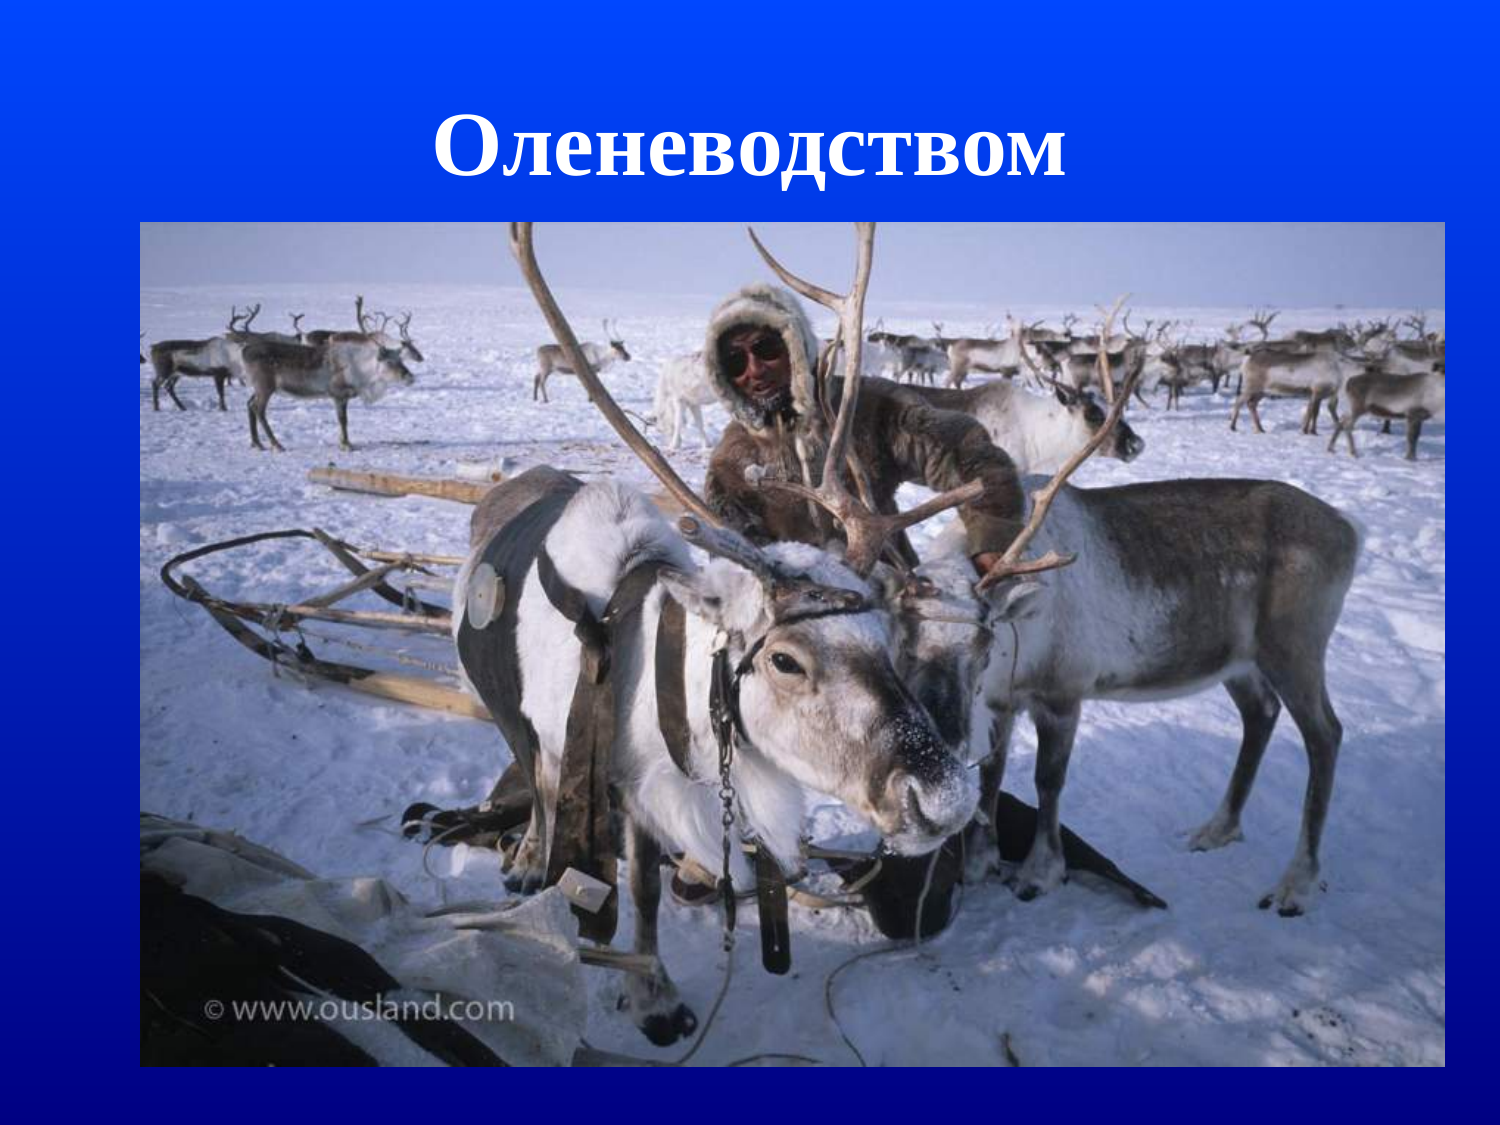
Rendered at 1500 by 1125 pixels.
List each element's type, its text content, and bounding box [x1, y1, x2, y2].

title Оленеводством [75, 45, 1425, 233]
picture [140, 222, 1446, 1067]
